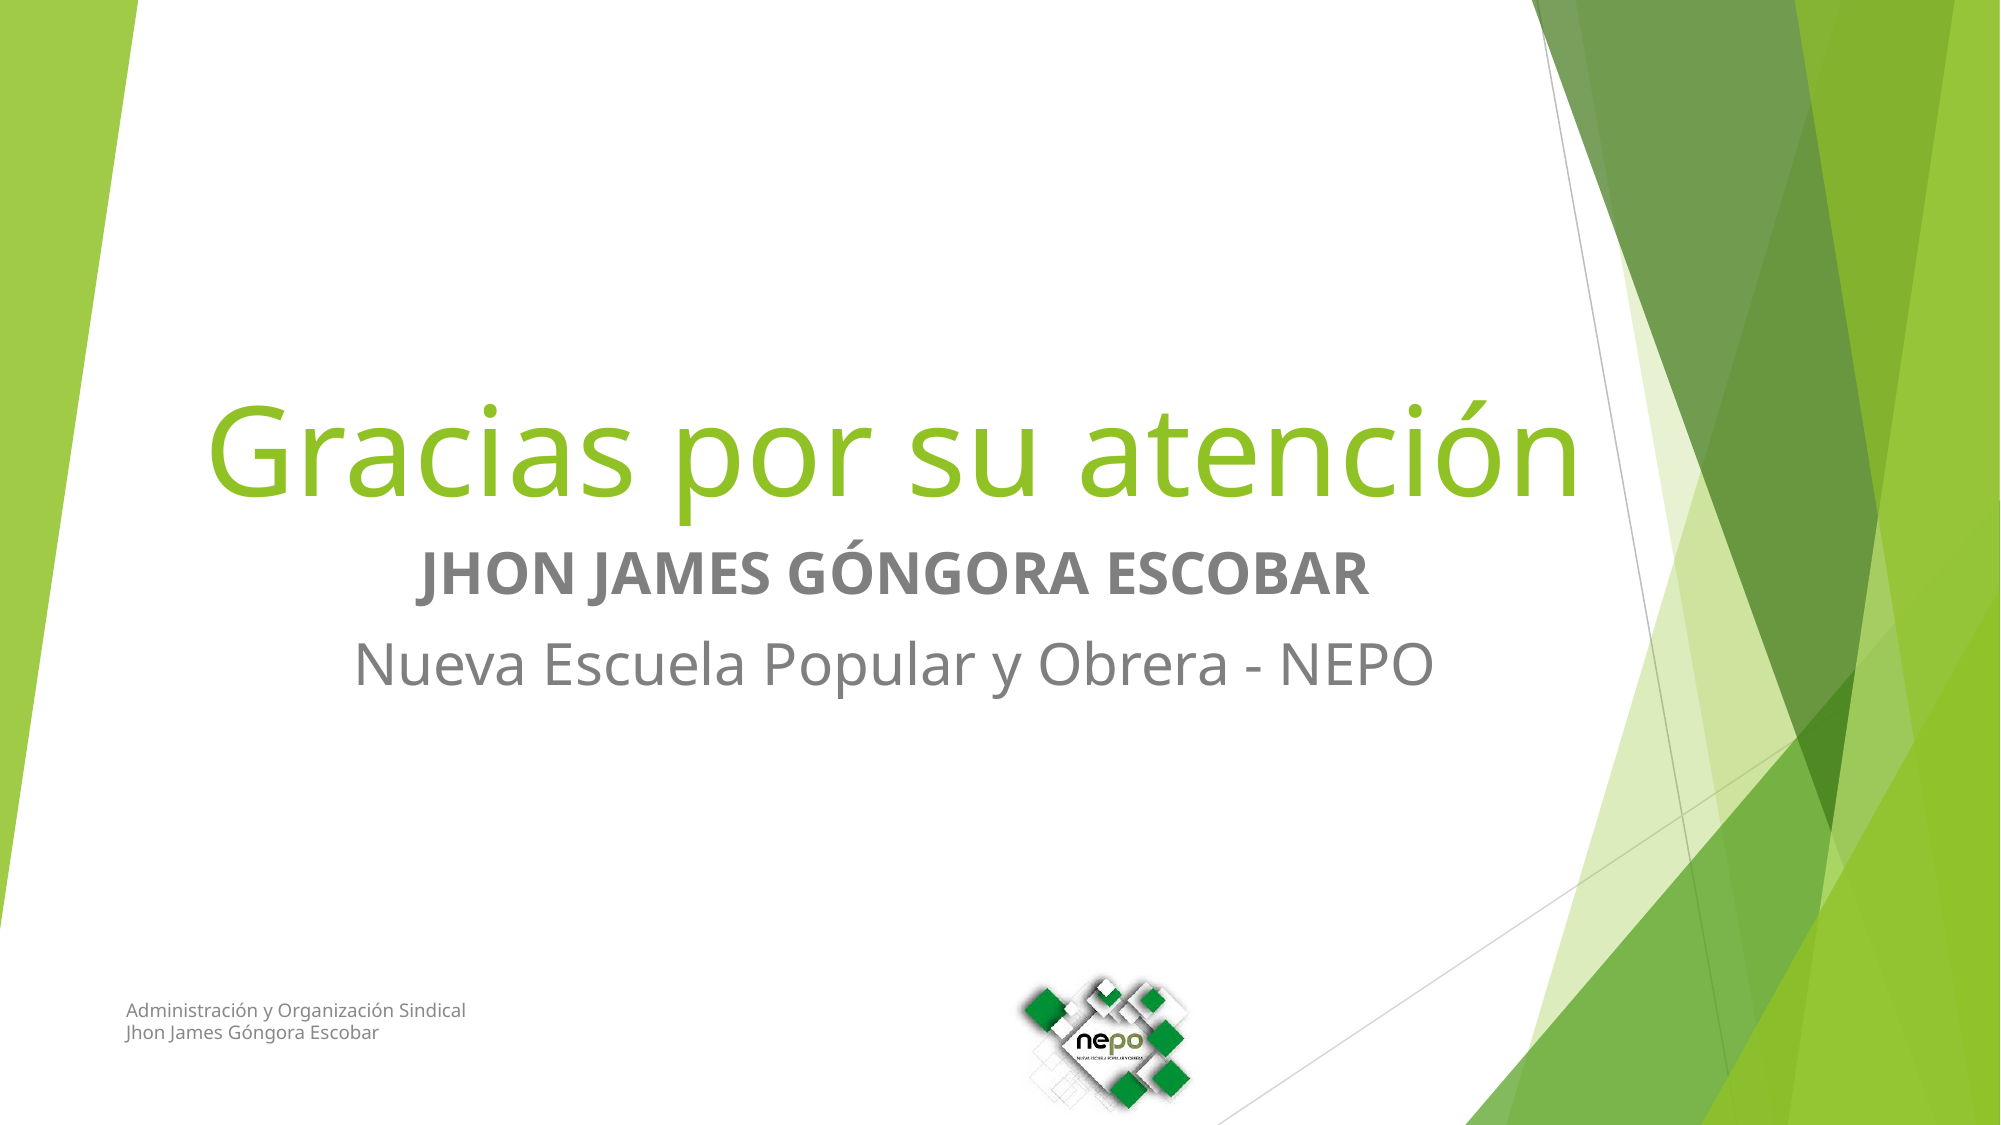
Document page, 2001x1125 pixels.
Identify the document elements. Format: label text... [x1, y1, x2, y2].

subtitle JHON JAMES GÓNGORA ESCOBAR Nueva Escuela Popular y Obrera - NEPO [163, 529, 1627, 714]
footer Administración y Organización Sindical Jhon James Góngora Escobar [111, 991, 1002, 1051]
title Gracias por su atención [163, 344, 1627, 529]
picture [1007, 965, 1202, 1125]
